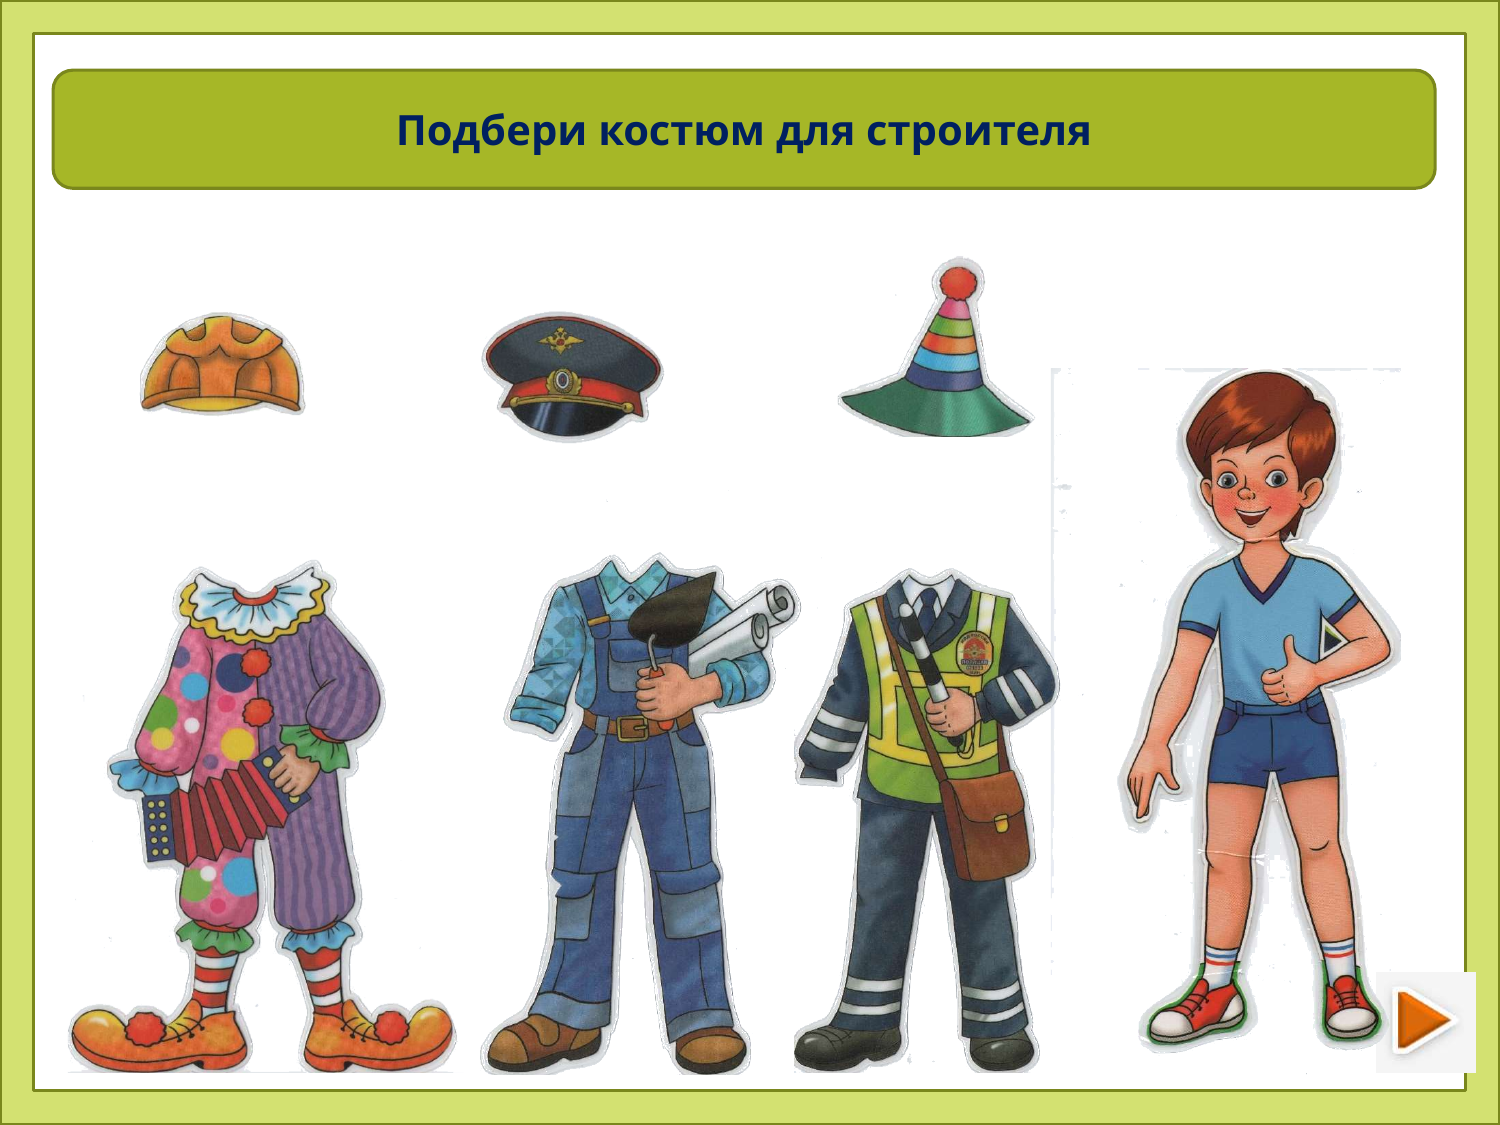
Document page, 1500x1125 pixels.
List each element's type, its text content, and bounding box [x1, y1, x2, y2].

text_box Подбери костюм для строителя [51, 68, 1437, 190]
picture [105, 250, 342, 487]
picture [7, 208, 1477, 1125]
